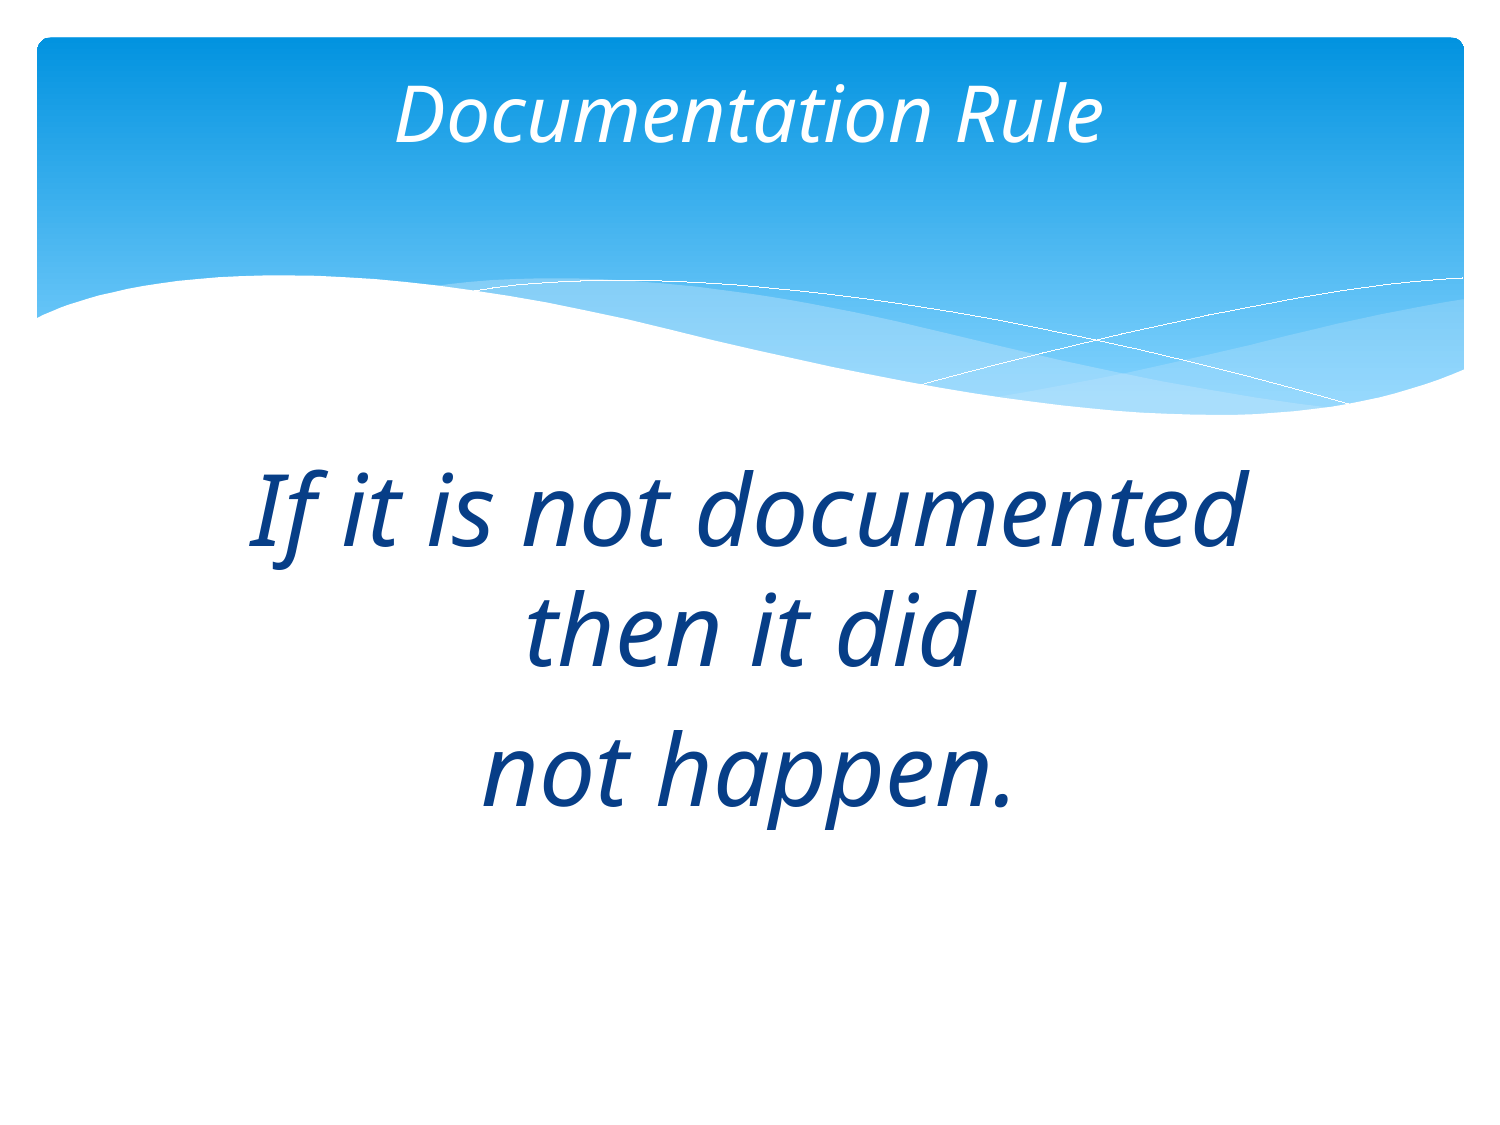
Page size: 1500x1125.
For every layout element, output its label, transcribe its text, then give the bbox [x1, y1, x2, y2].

title Documentation Rule [75, 55, 1425, 261]
list If it is not documented then it did not happen. [143, 438, 1359, 1005]
